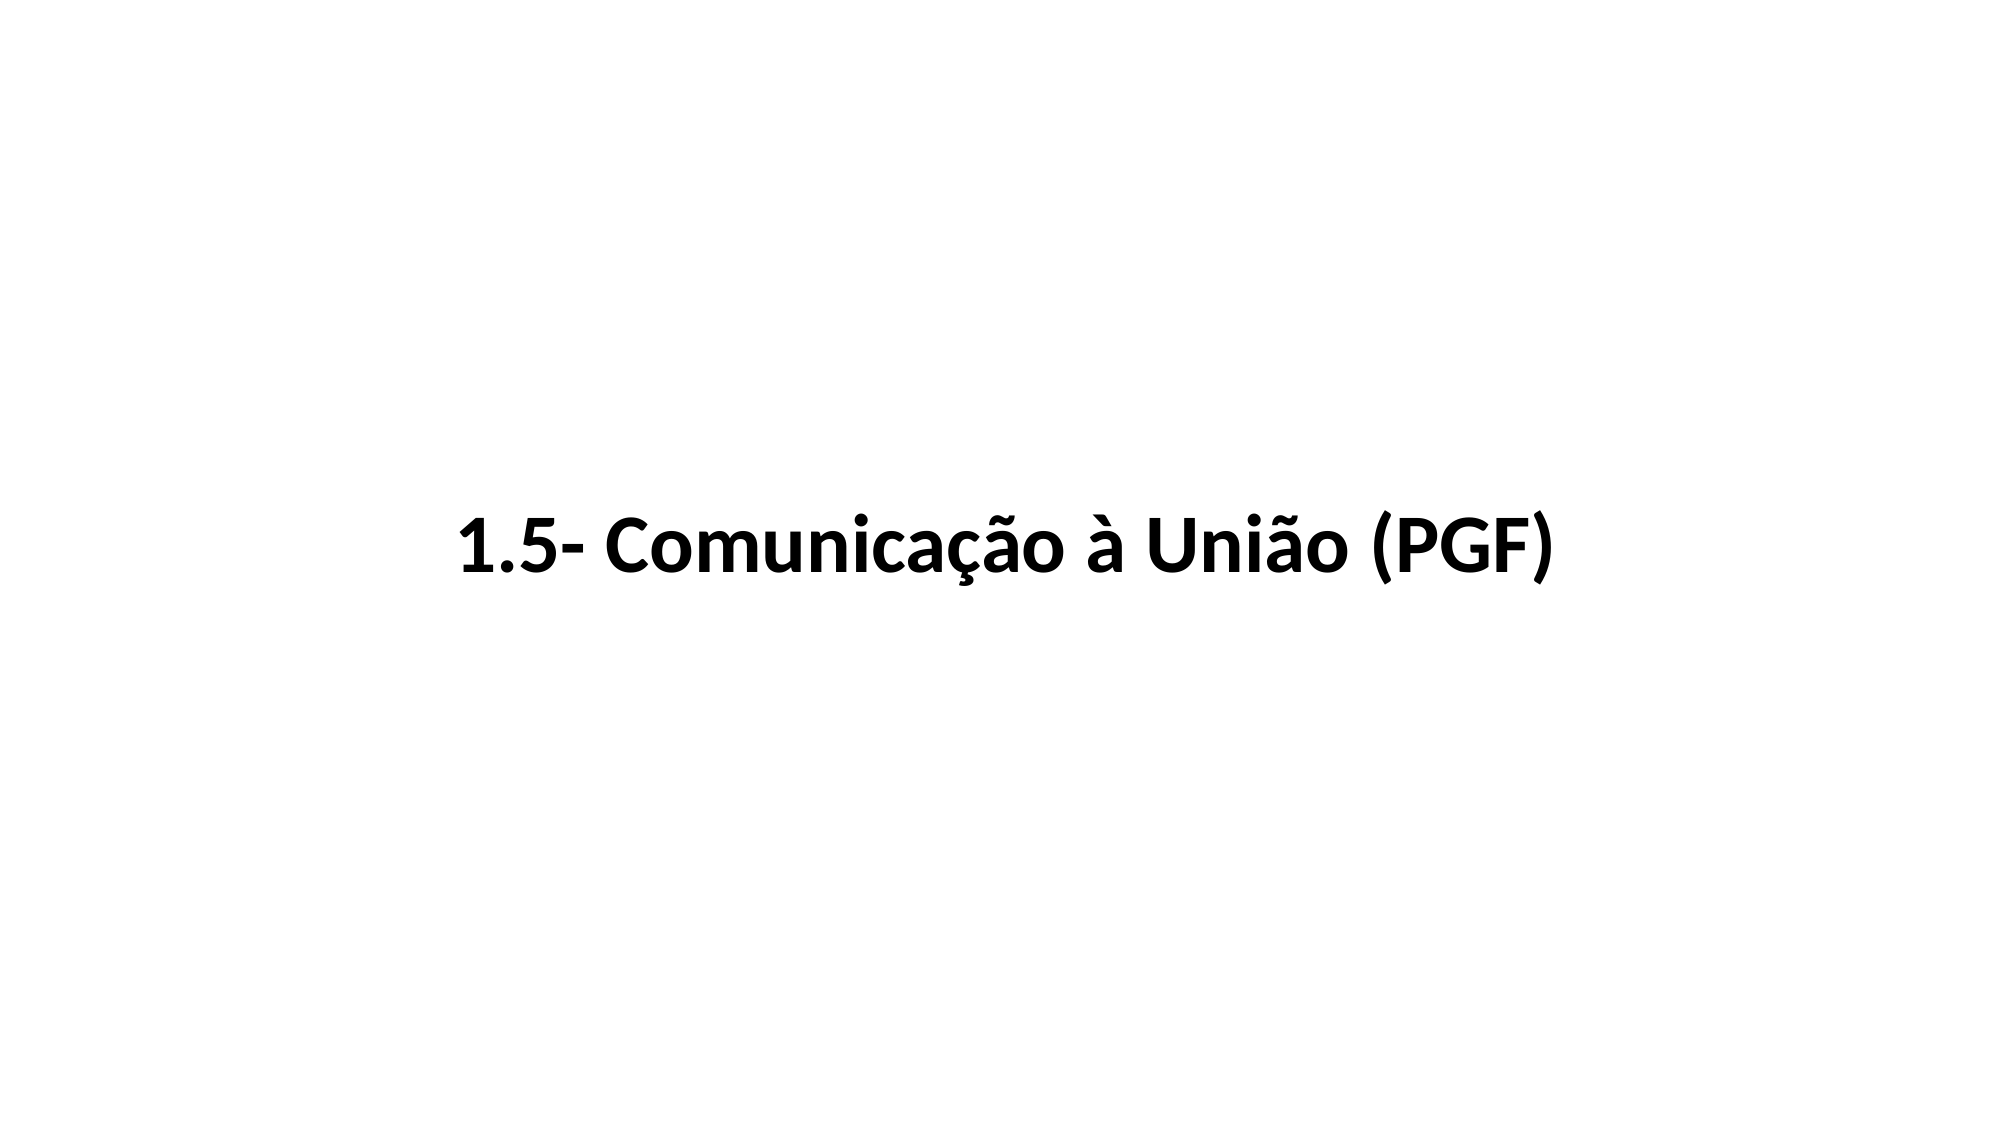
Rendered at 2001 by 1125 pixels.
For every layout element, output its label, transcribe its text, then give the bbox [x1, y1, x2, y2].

text_box 1.5- Comunicação à União (PGF) [34, 32, 1977, 732]
